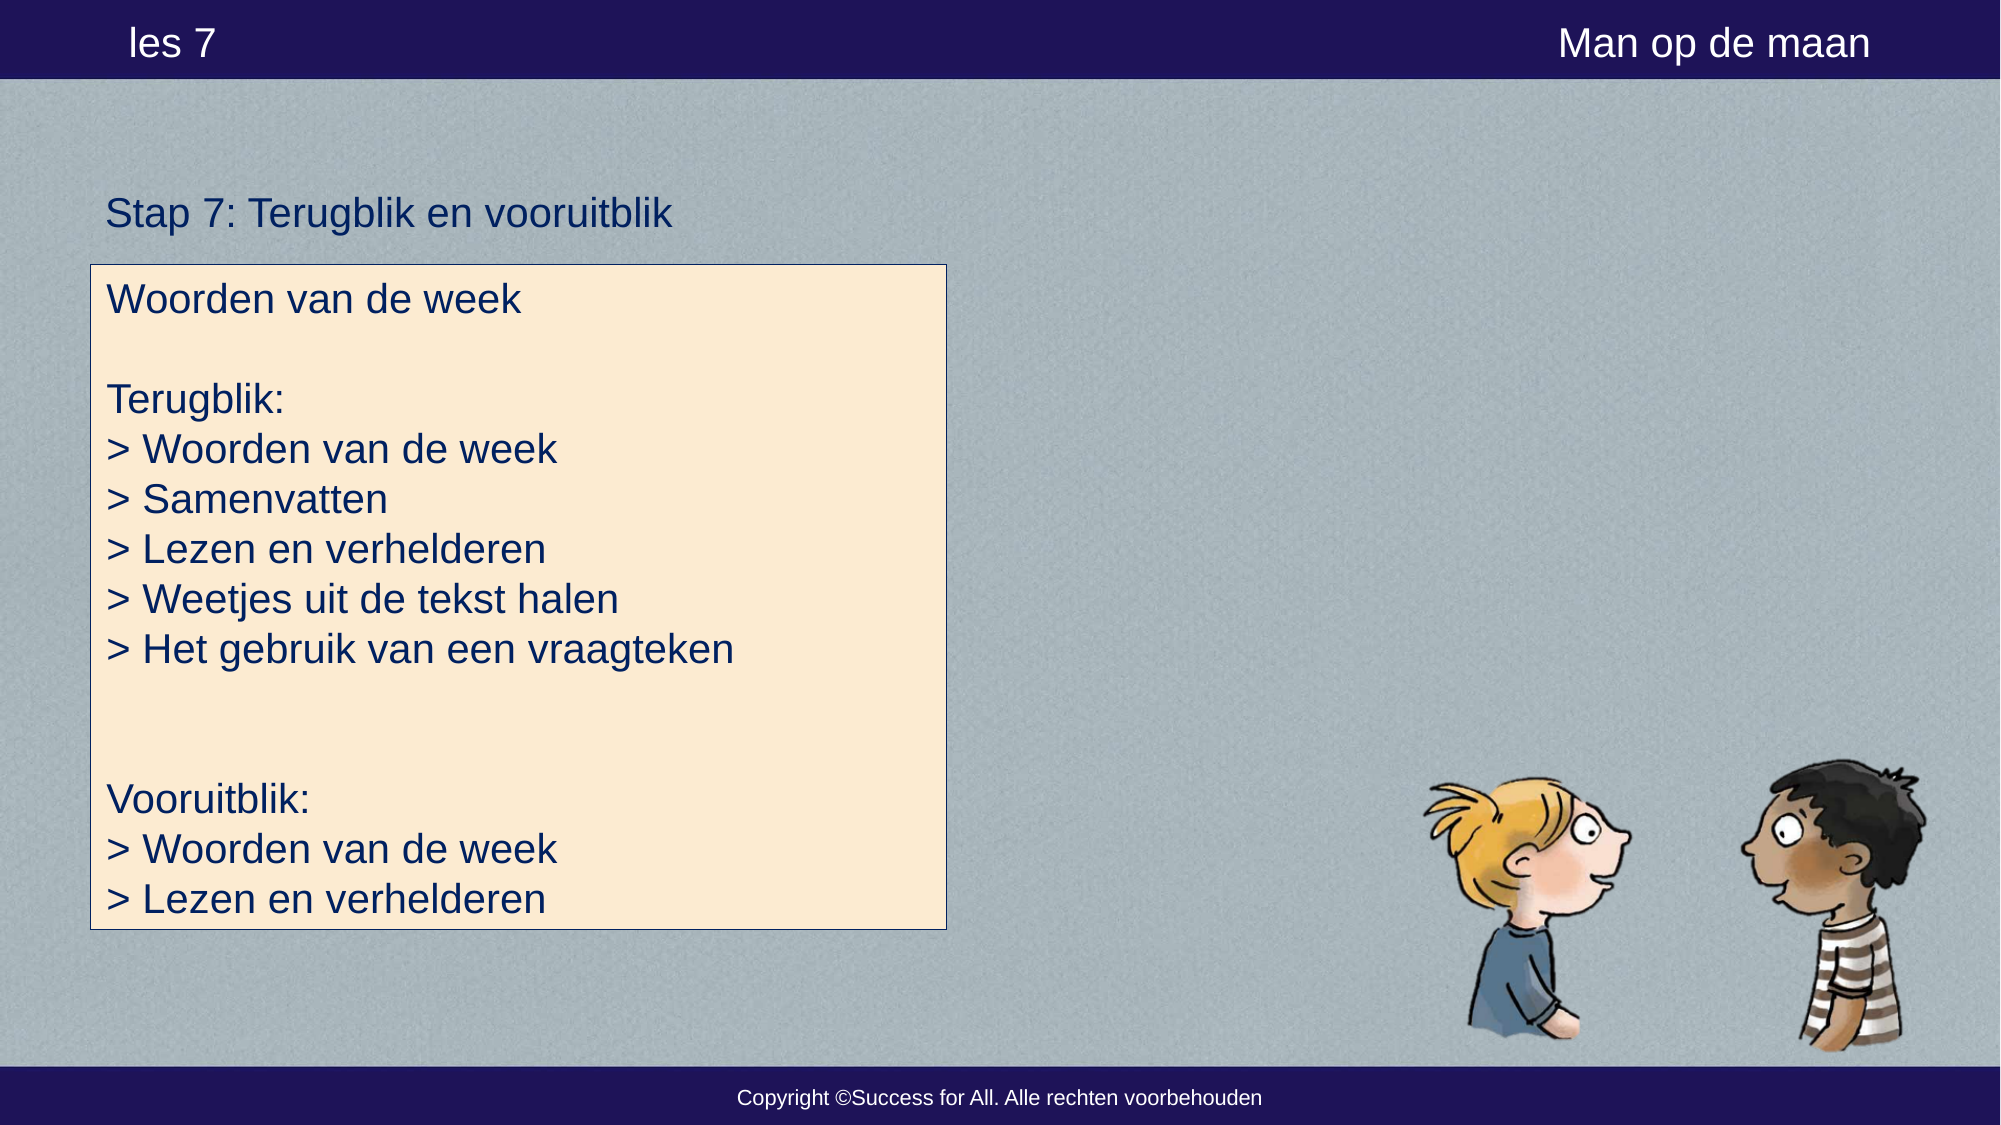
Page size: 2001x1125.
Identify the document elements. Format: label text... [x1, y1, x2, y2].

text_box Stap 7: Terugblik en vooruitblik [90, 178, 883, 244]
text_box Copyright ©Success for All. Alle rechten voorbehouden [0, 1076, 2000, 1125]
text_box Woorden van de week Terugblik: > Woorden van de week > Samenvatten > Lezen en verhelderen > Weetjes uit de tekst halen > Het gebruik van een vraagteken Vooruitblik: > Woorden van de week > Lezen en verhelderen [90, 264, 947, 930]
picture [0, 0, 2001, 1125]
text_box Man op de maan [999, 8, 1886, 73]
text_box les 7 [114, 8, 354, 73]
